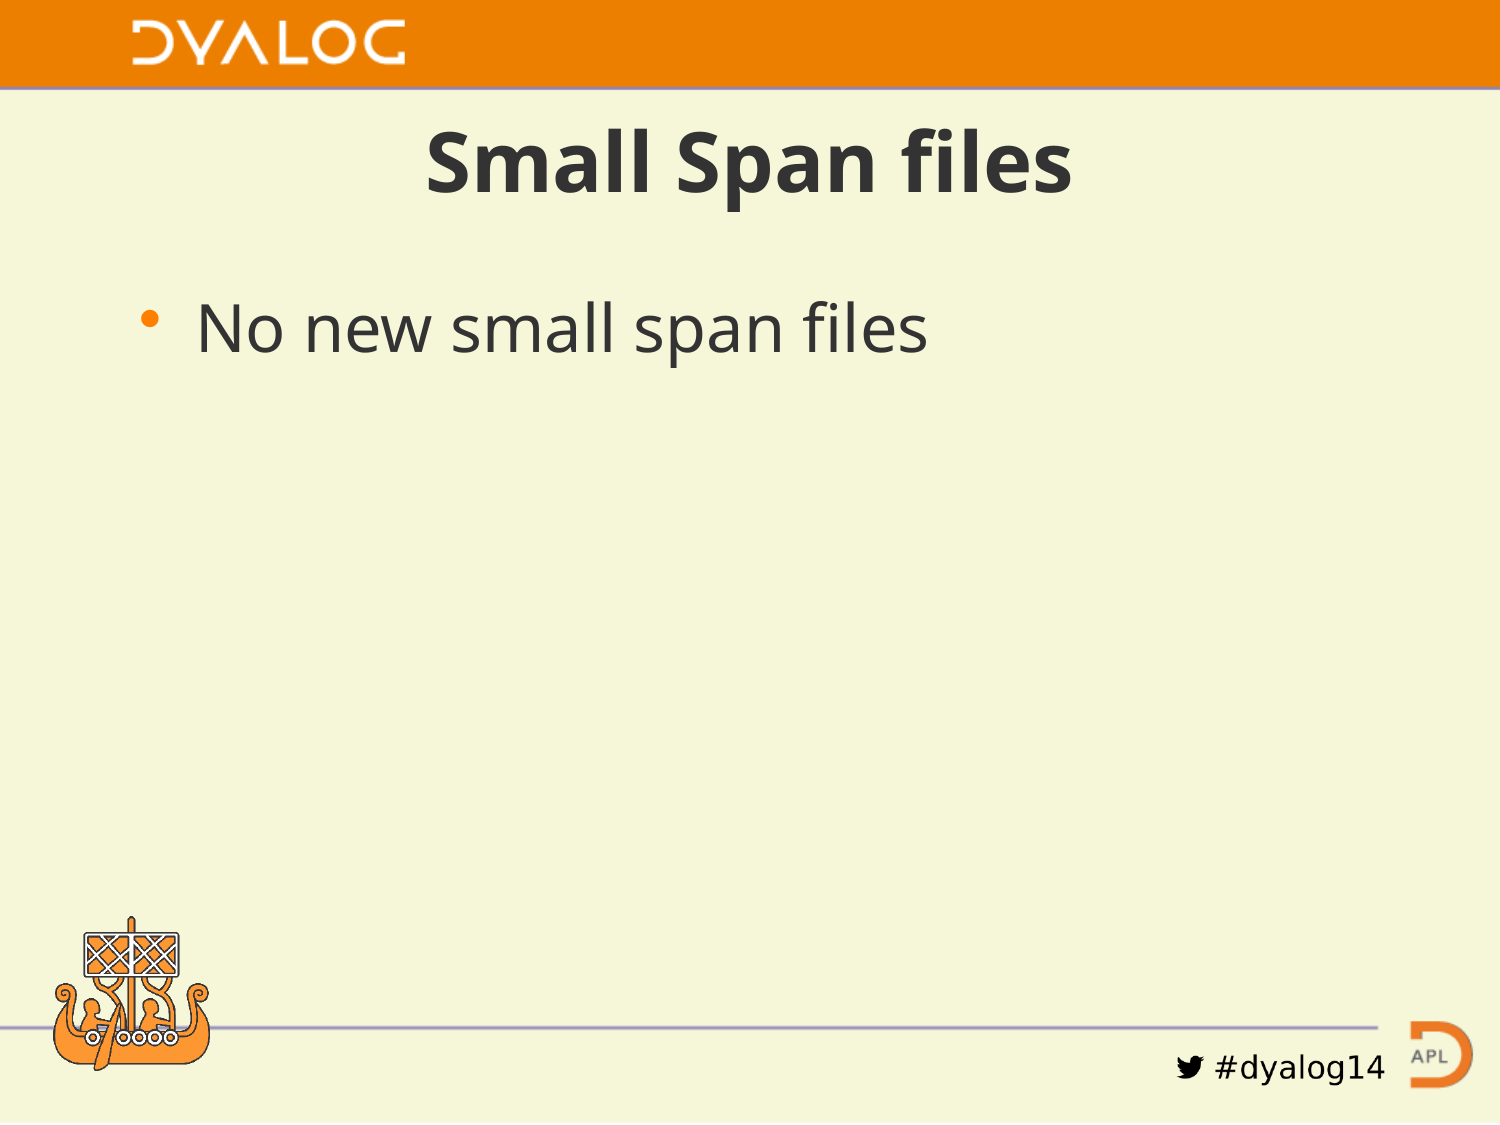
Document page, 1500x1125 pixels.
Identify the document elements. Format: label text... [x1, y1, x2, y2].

list No new small span files [123, 278, 1376, 917]
title Small Span files [123, 101, 1376, 254]
picture [0, 0, 1500, 1123]
